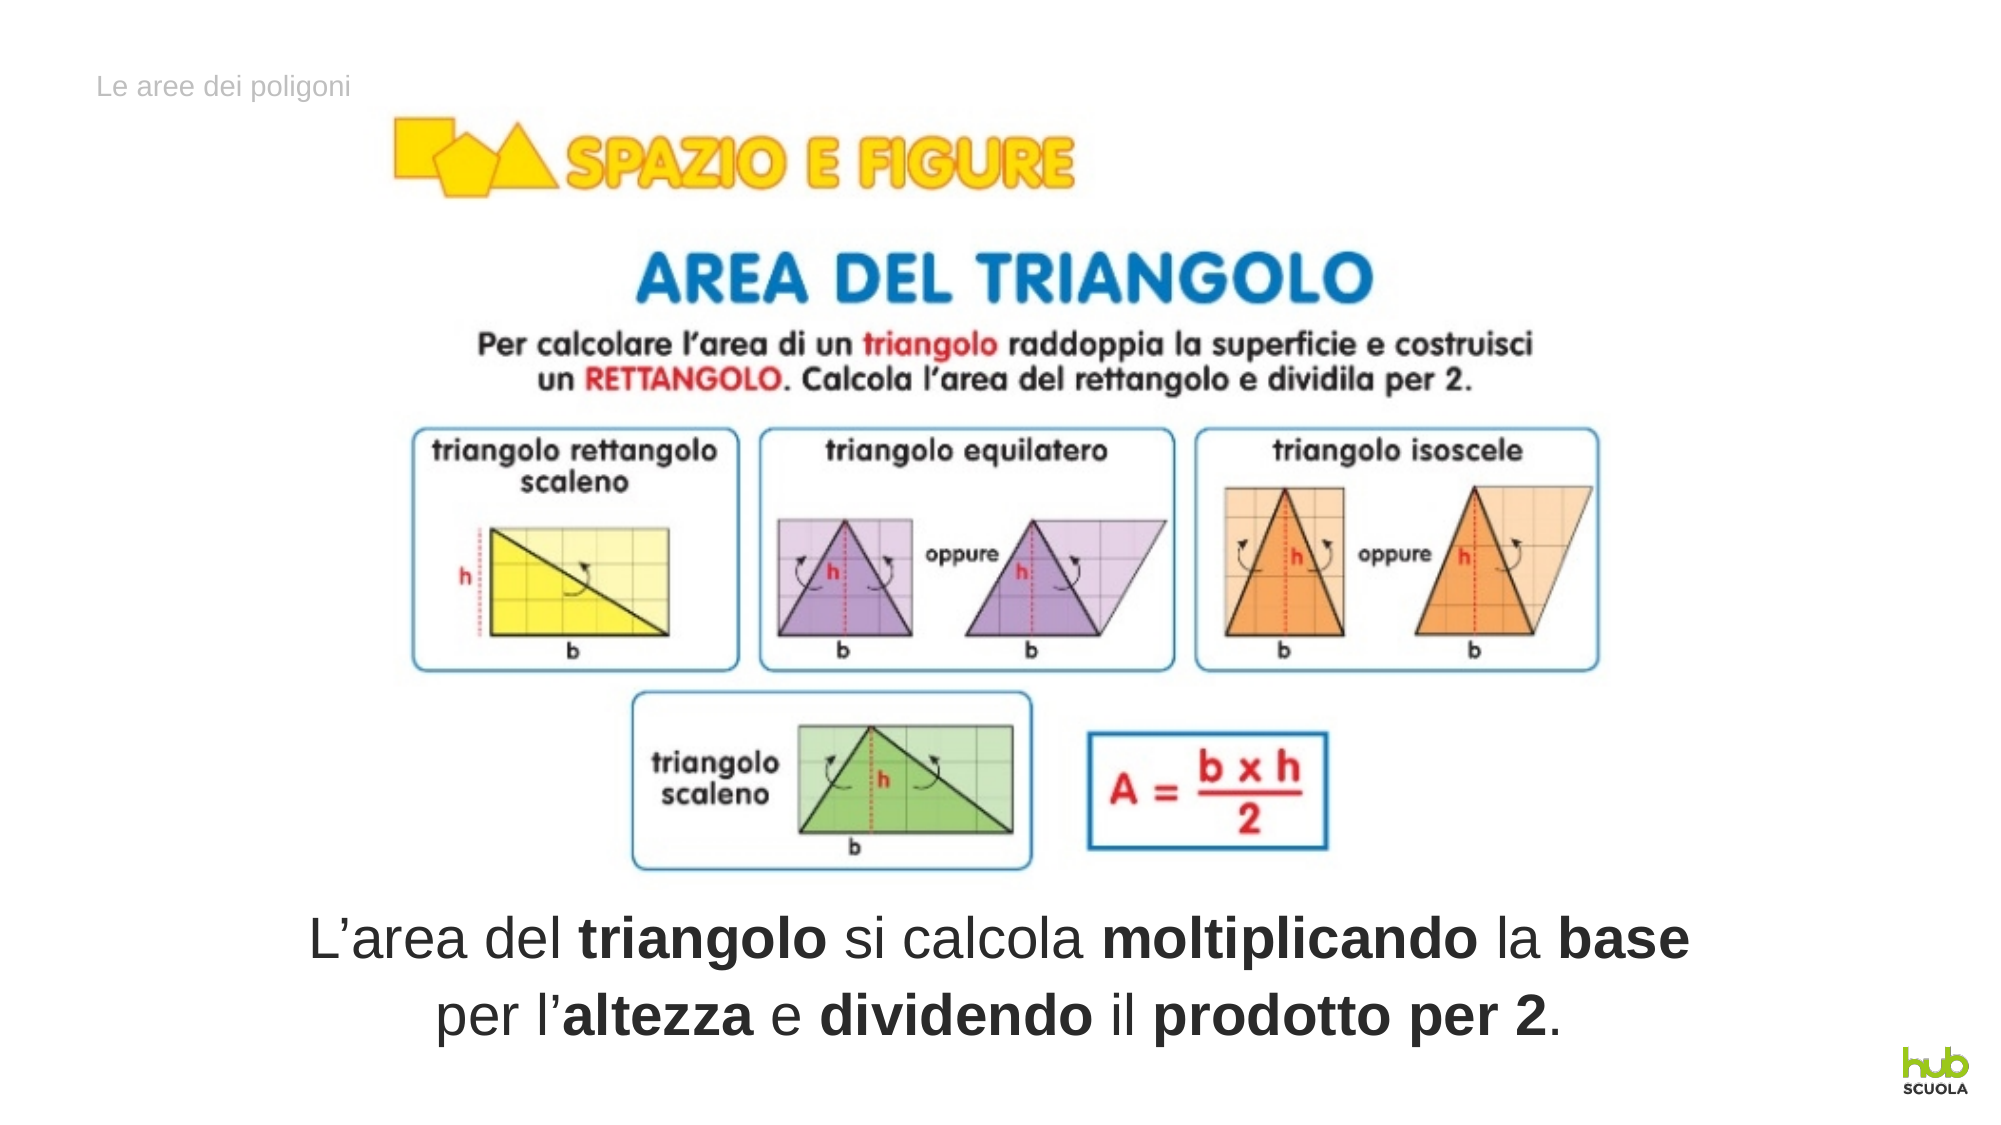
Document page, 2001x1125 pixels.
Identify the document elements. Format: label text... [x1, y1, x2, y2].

text_box Le aree dei poligoni [88, 66, 764, 102]
picture [333, 77, 1667, 890]
text_box L’area del triangolo si calcola moltiplicando la base per l’altezza e dividendo il prodotto per 2. [173, 933, 1827, 1047]
picture [1903, 1046, 1969, 1095]
